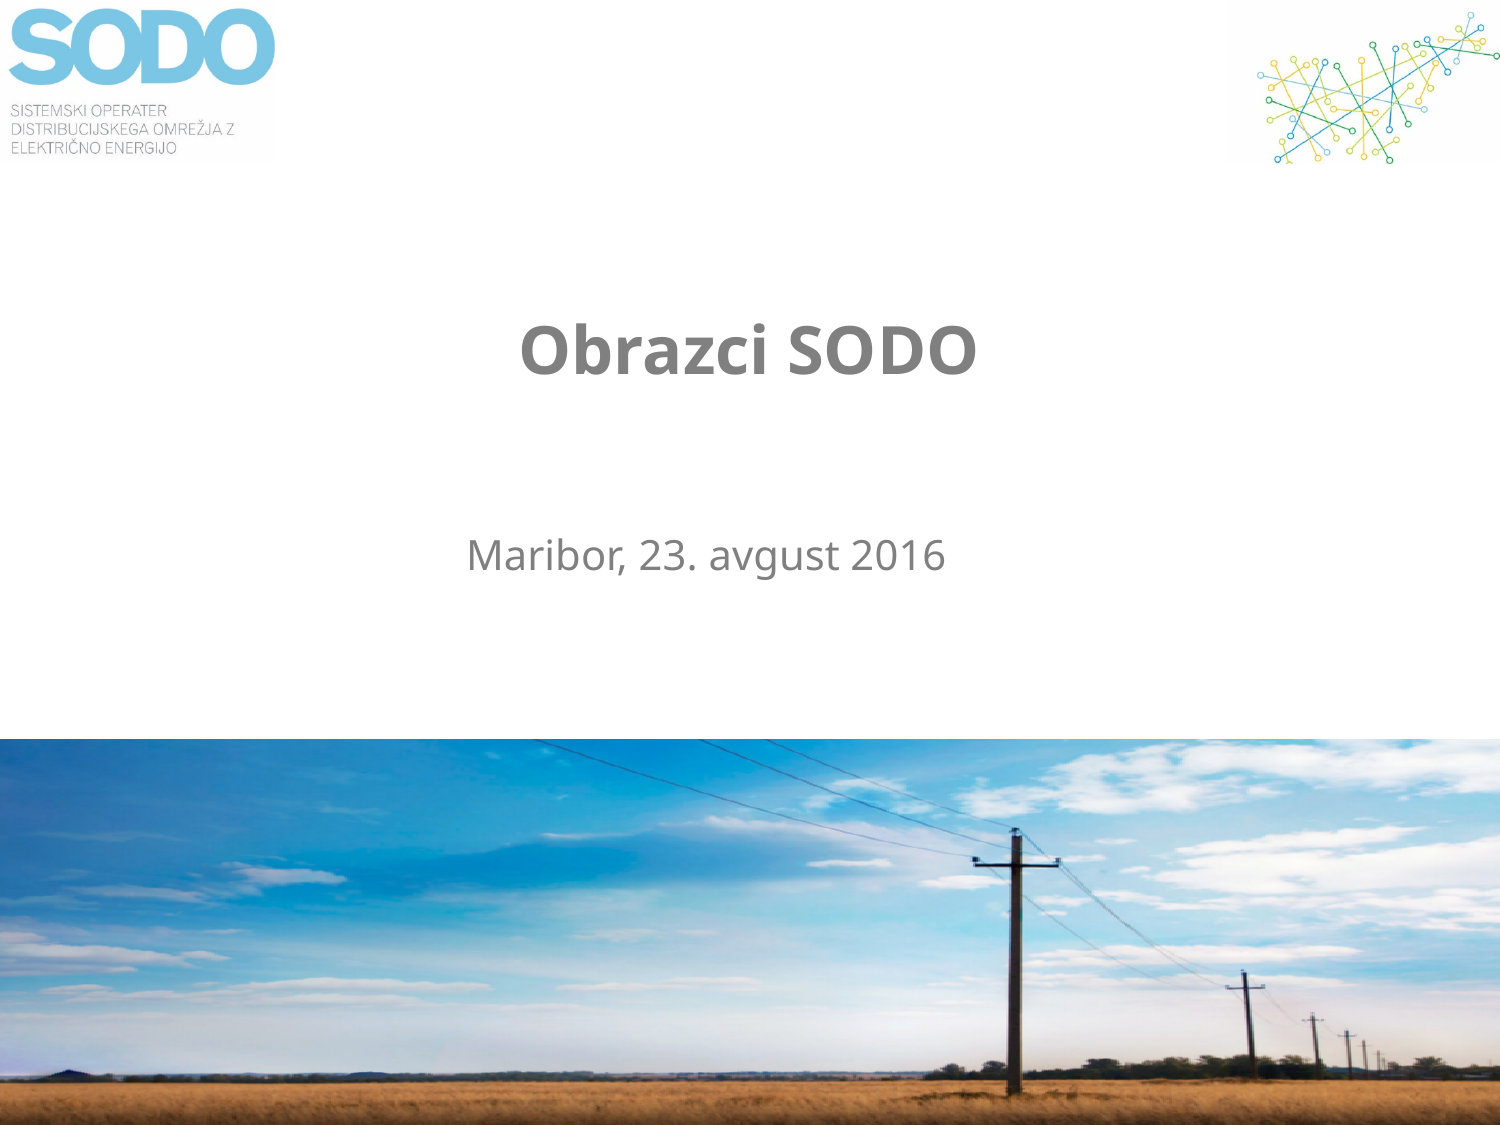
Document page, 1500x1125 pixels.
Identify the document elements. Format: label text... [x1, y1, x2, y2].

picture [0, 1, 276, 163]
picture [750, 760, 762, 765]
title Obrazci SODO [111, 266, 1388, 509]
picture [0, 739, 1500, 1125]
picture [1225, 0, 1500, 164]
subtitle Maribor, 23. avgust 2016 [218, 451, 1260, 738]
picture [487, 753, 499, 758]
